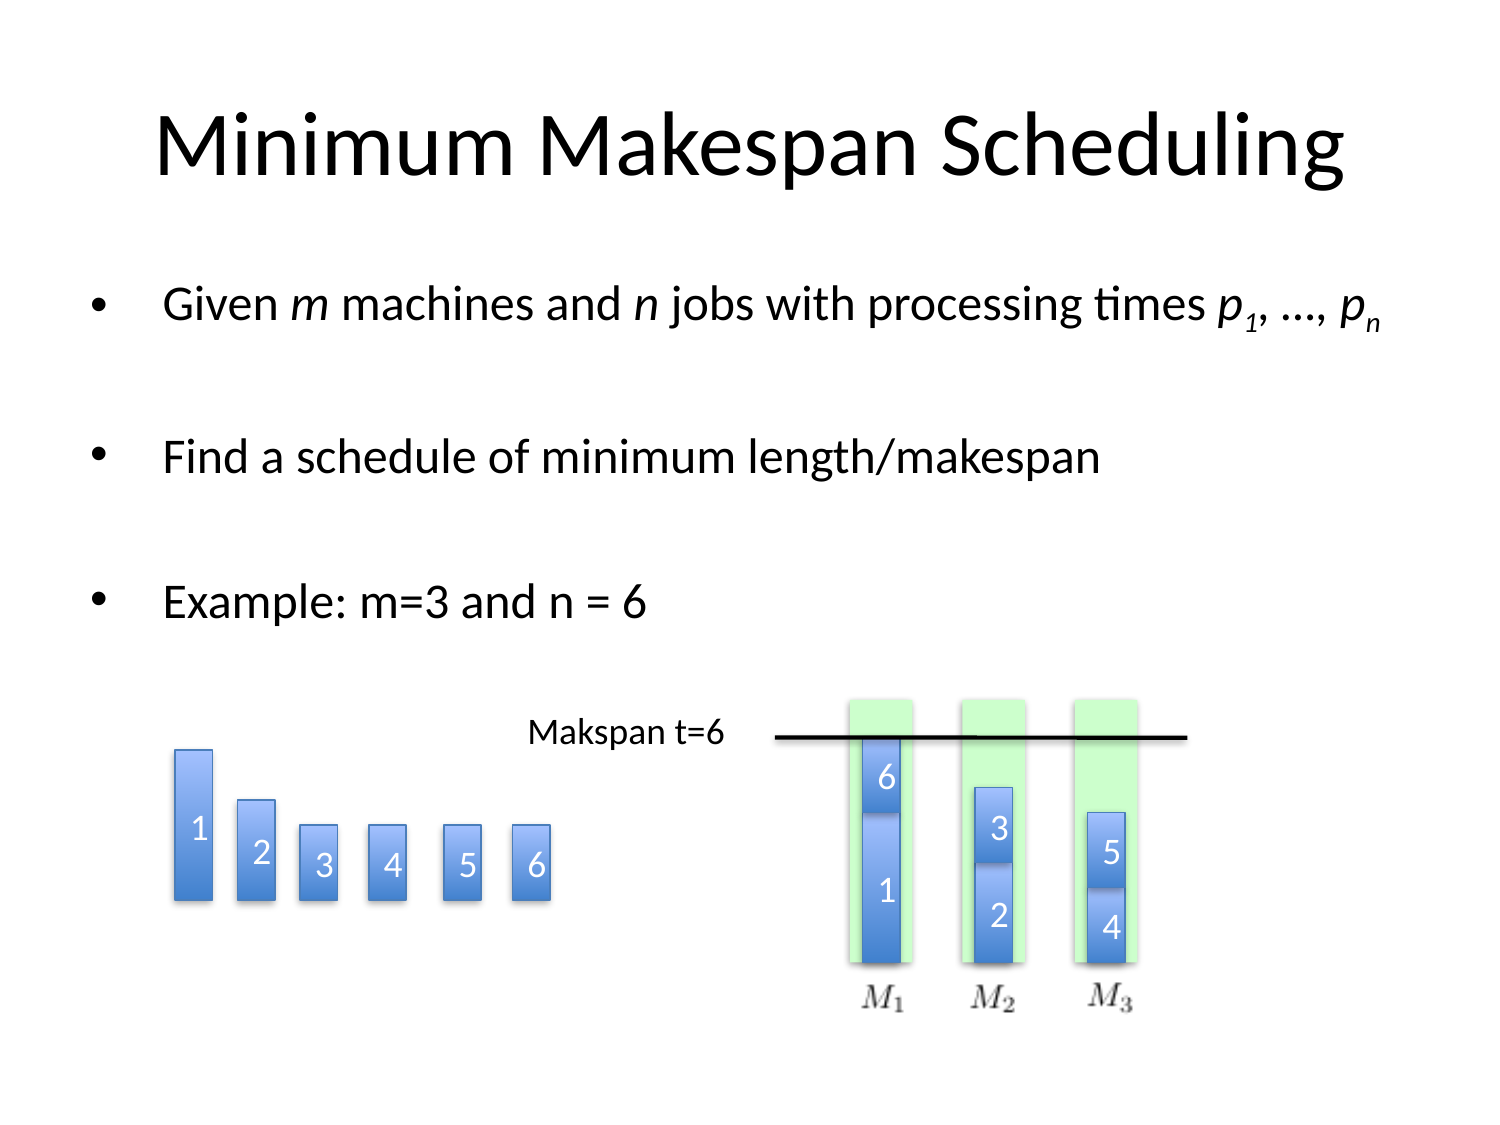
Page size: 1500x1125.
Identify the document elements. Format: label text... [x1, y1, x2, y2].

text_box 6 [512, 824, 551, 901]
text_box 3 [299, 824, 338, 901]
text_box [849, 769, 857, 960]
text_box 4 [1087, 895, 1126, 960]
text_box [904, 769, 913, 960]
text_box 6 [862, 769, 901, 813]
text_box 2 [237, 799, 276, 901]
text_box 1 [862, 820, 901, 960]
text_box [1074, 769, 1138, 960]
text_box 4 [368, 824, 407, 901]
picture [949, 962, 1036, 1034]
title Minimum Makespan Scheduling [75, 45, 1425, 233]
picture [1067, 962, 1154, 1034]
list Given m machines and n jobs with processing times p1, …, pn Find a schedule of minimum length/makespan Example: m=3 and n = 6 [75, 262, 1425, 638]
text_box [962, 769, 1026, 960]
text_box 5 [1087, 812, 1126, 888]
text_box 1 [174, 749, 213, 901]
text_box 5 [443, 824, 482, 901]
text_box 3 [974, 787, 1013, 863]
picture [841, 962, 926, 1034]
text_box 2 [974, 870, 1013, 960]
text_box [512, 699, 1188, 761]
